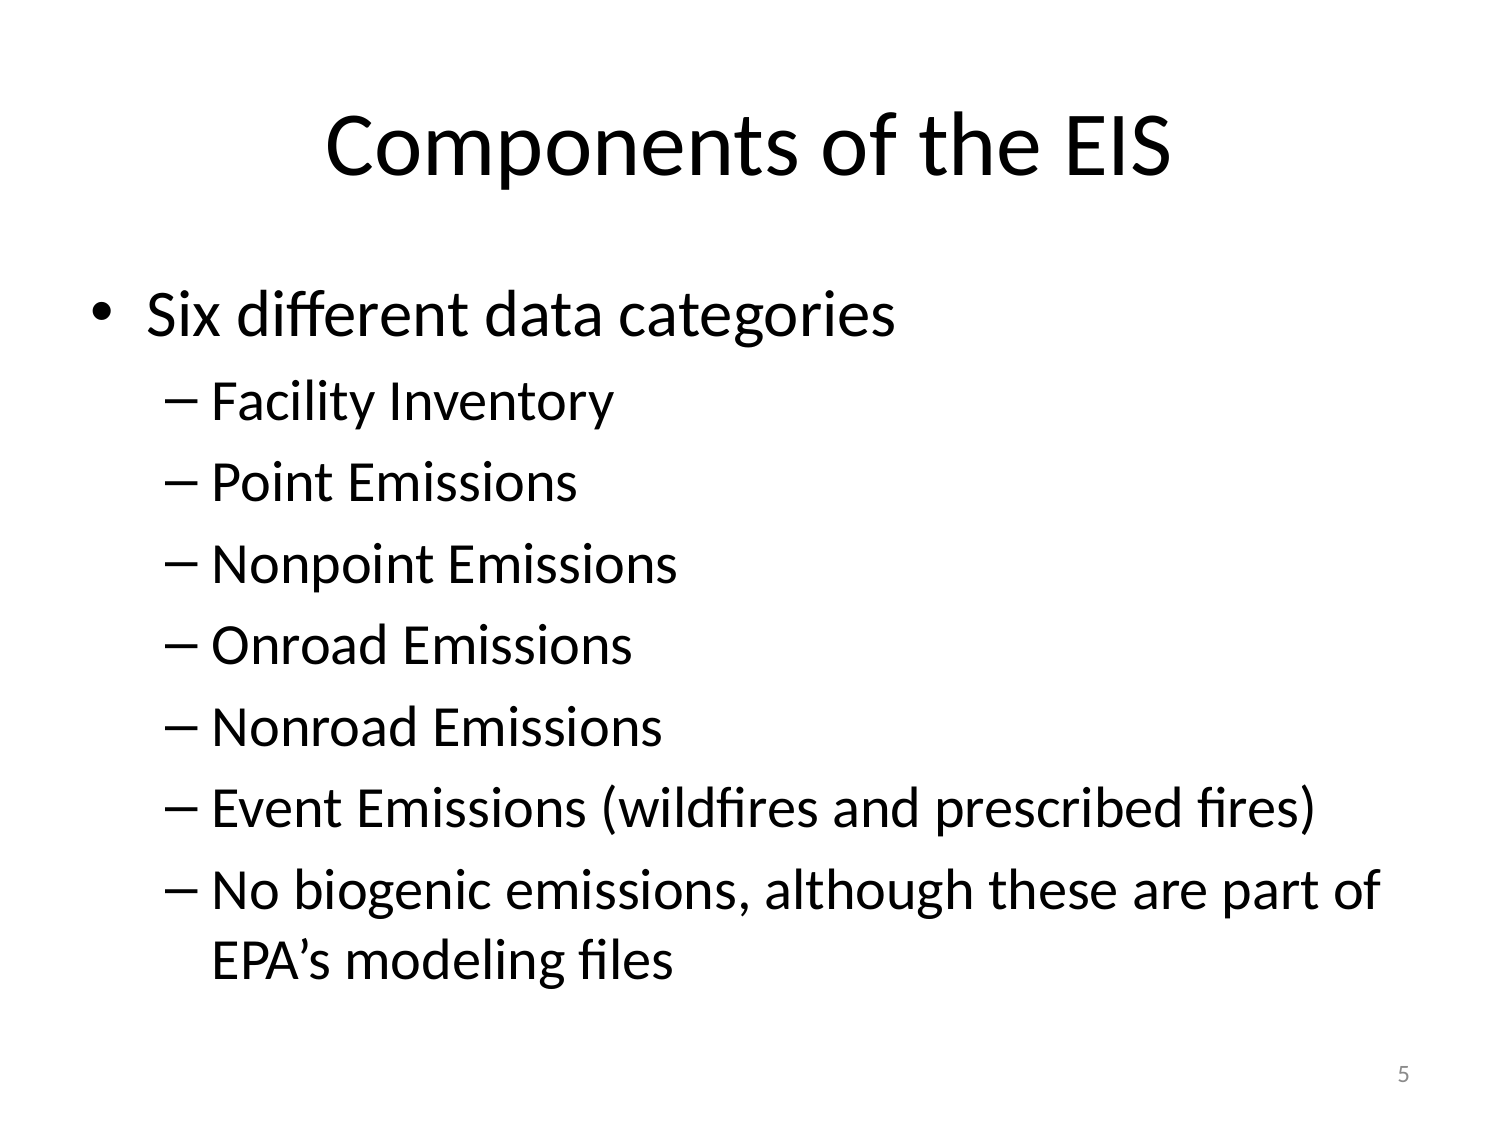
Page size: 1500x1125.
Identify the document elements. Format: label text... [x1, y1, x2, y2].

list Six different data categories Facility Inventory Point Emissions Nonpoint Emissions Onroad Emissions Nonroad Emissions Event Emissions (wildfires and prescribed fires) No biogenic emissions, although these are part of EPA’s modeling files [75, 262, 1425, 1005]
slide_number 5 [1074, 1042, 1425, 1103]
title Components of the EIS [75, 45, 1425, 233]
